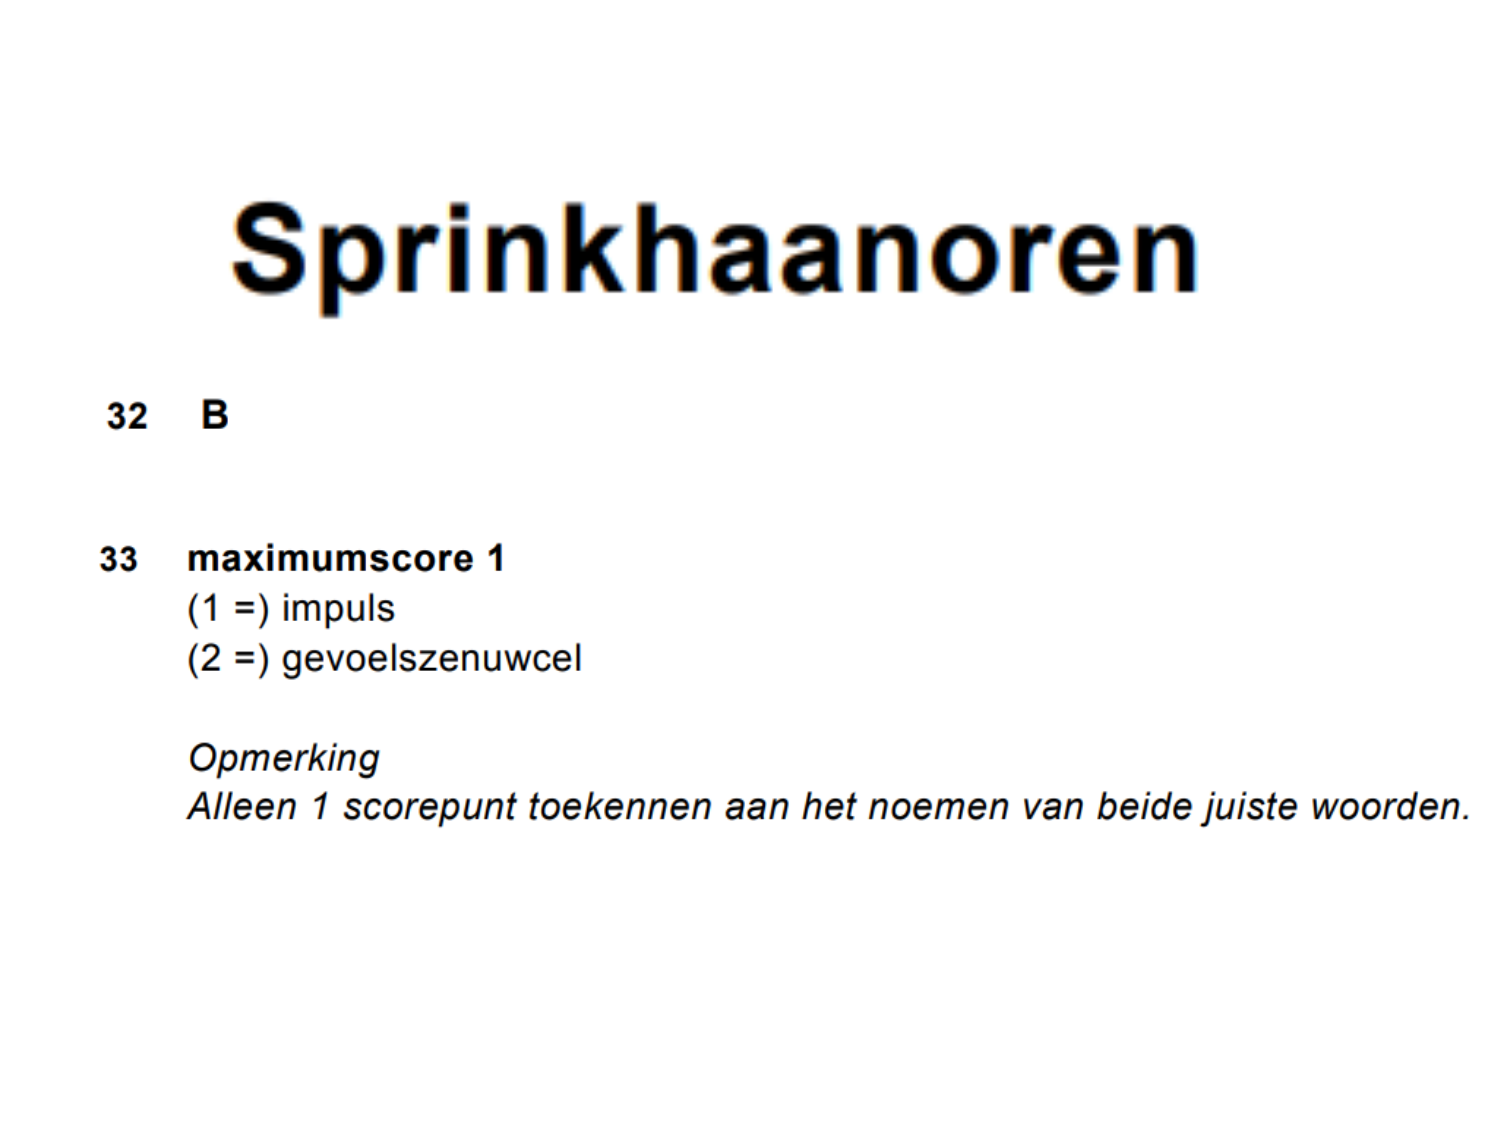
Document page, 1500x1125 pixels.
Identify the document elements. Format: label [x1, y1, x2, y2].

picture [92, 361, 297, 478]
picture [52, 502, 1500, 859]
picture [194, 125, 1225, 339]
